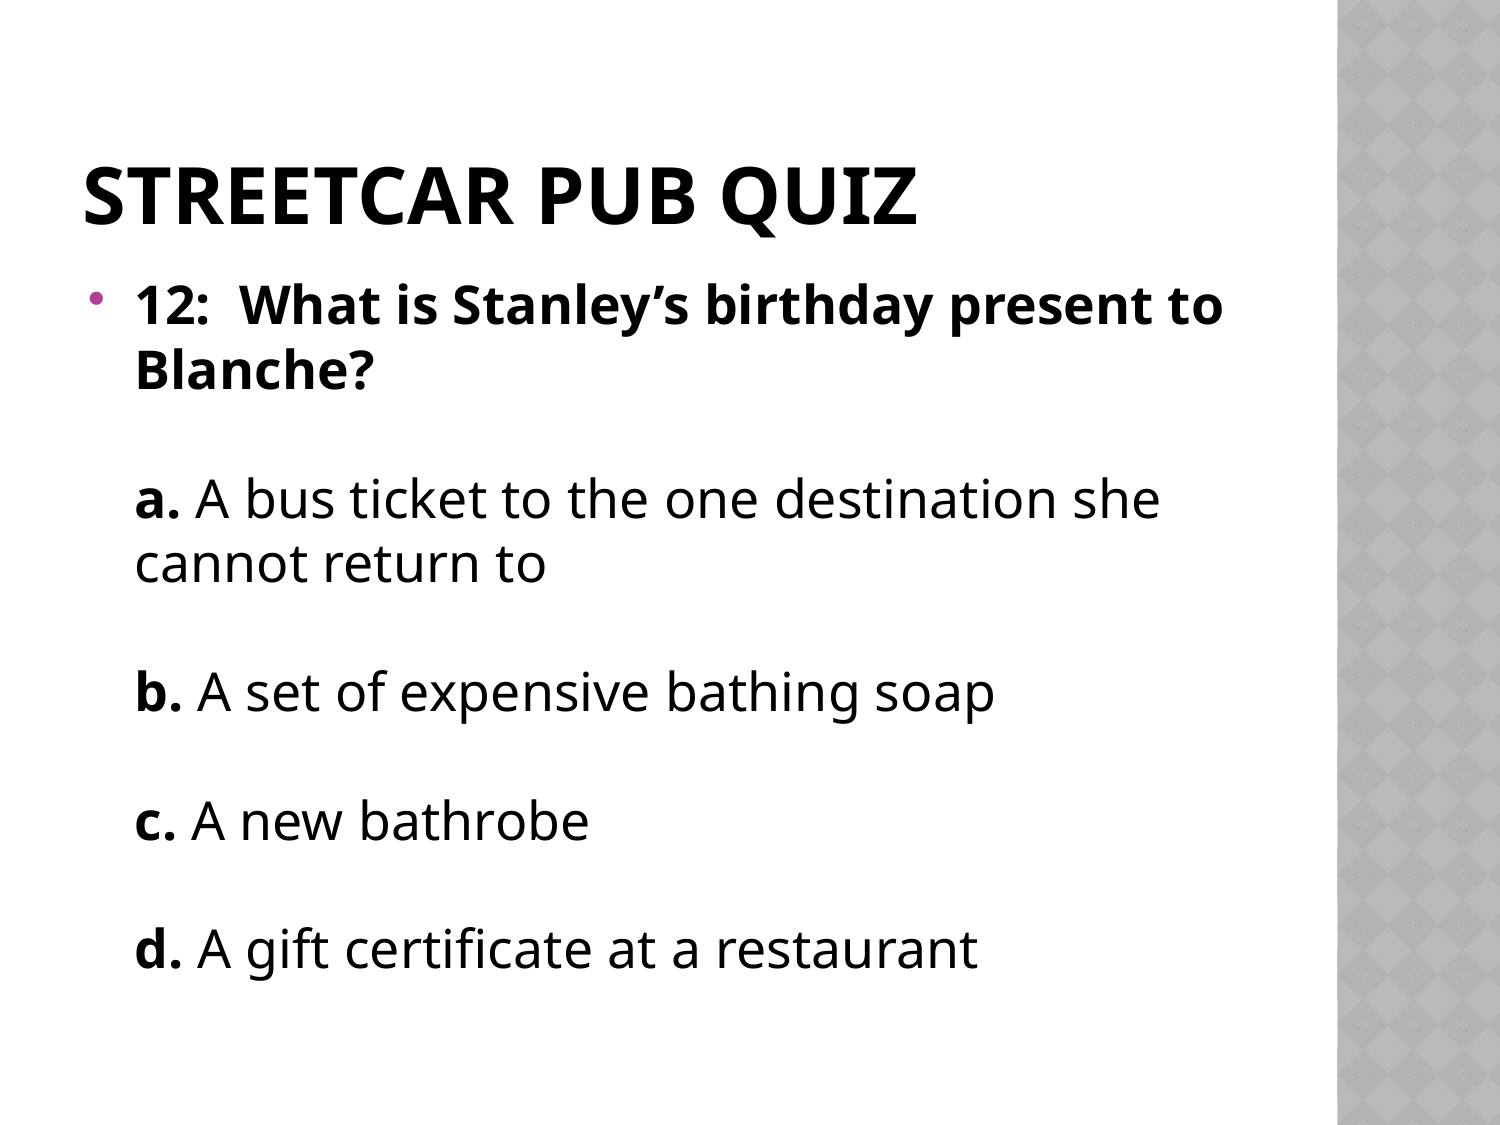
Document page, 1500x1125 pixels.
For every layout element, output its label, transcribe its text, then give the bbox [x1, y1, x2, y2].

list 12: What is Stanley’s birthday present to Blanche? a. A bus ticket to the one destination she cannot return to b. A set of expensive bathing soap c. A new bathrobe d. A gift certificate at a restaurant [75, 264, 1263, 1059]
title Streetcar pub quiz [75, 52, 1263, 240]
